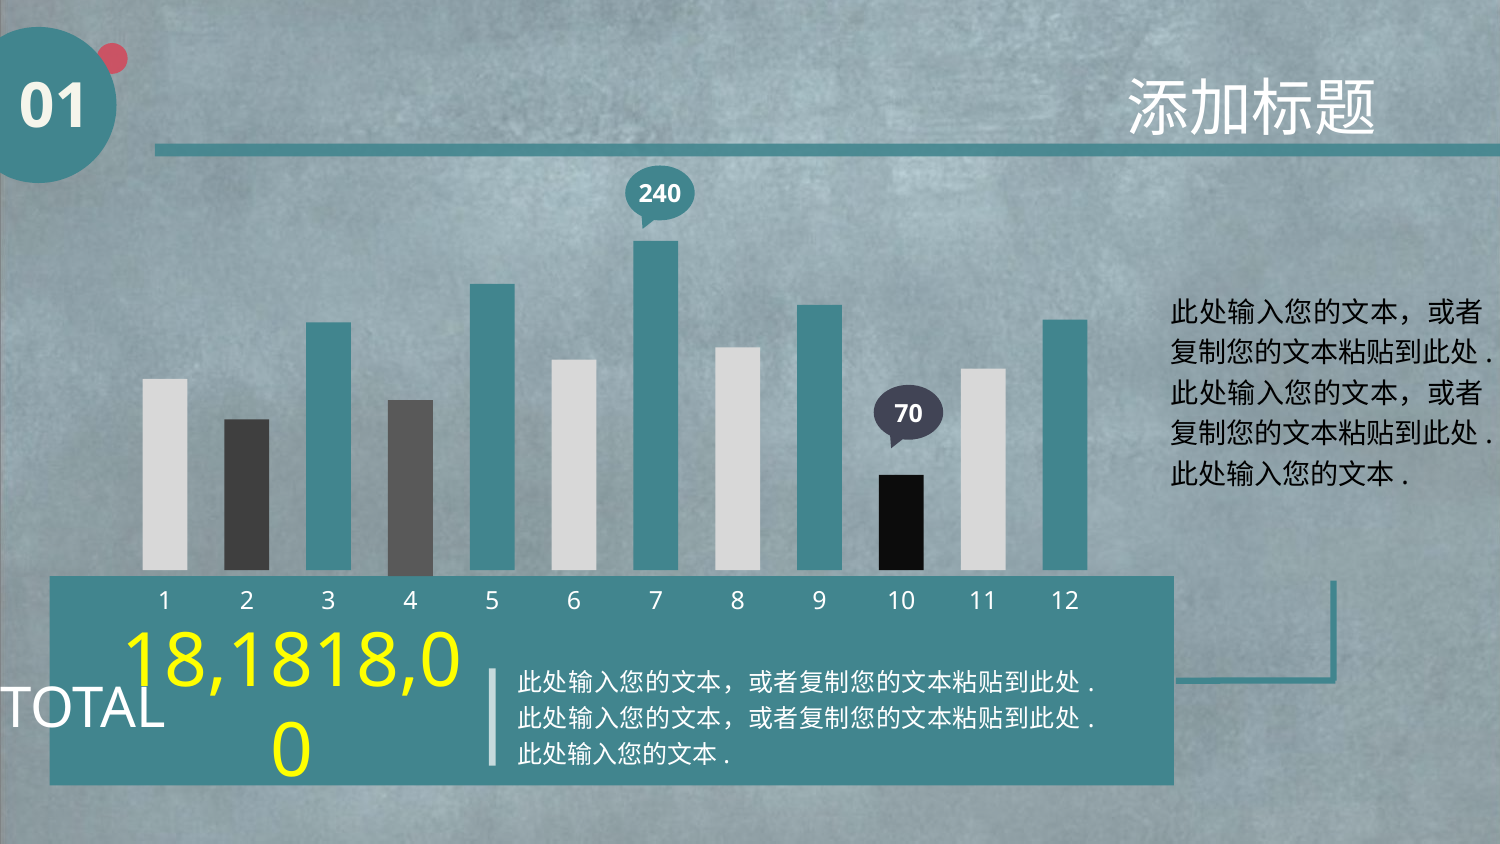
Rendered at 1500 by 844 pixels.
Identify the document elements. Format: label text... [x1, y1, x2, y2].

text_box 18,1818,00 [114, 652, 470, 750]
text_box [142, 240, 1088, 576]
text_box 此处输入您的文本，或者复制您的文本粘贴到此处.此处输入您的文本，或者复制您的文本粘贴到此处.此处输入您的文本. [1170, 287, 1484, 571]
text_box [49, 576, 1174, 786]
text_box 此处输入您的文本，或者复制您的文本粘贴到此处.此处输入您的文本，或者复制您的文本粘贴到此处.此处输入您的文本. [517, 660, 1101, 786]
text_box 240 [625, 165, 695, 229]
text_box [97, 41, 129, 75]
text_box [0, 25, 105, 185]
text_box TOTAL [0, 616, 178, 795]
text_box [134, 580, 1096, 619]
text_box 01 [4, 57, 117, 148]
text_box 单击添加文本单击添加 文本单击添加文本 [0, 0, 1500, 844]
text_box 添加标题 [1111, 60, 1449, 149]
